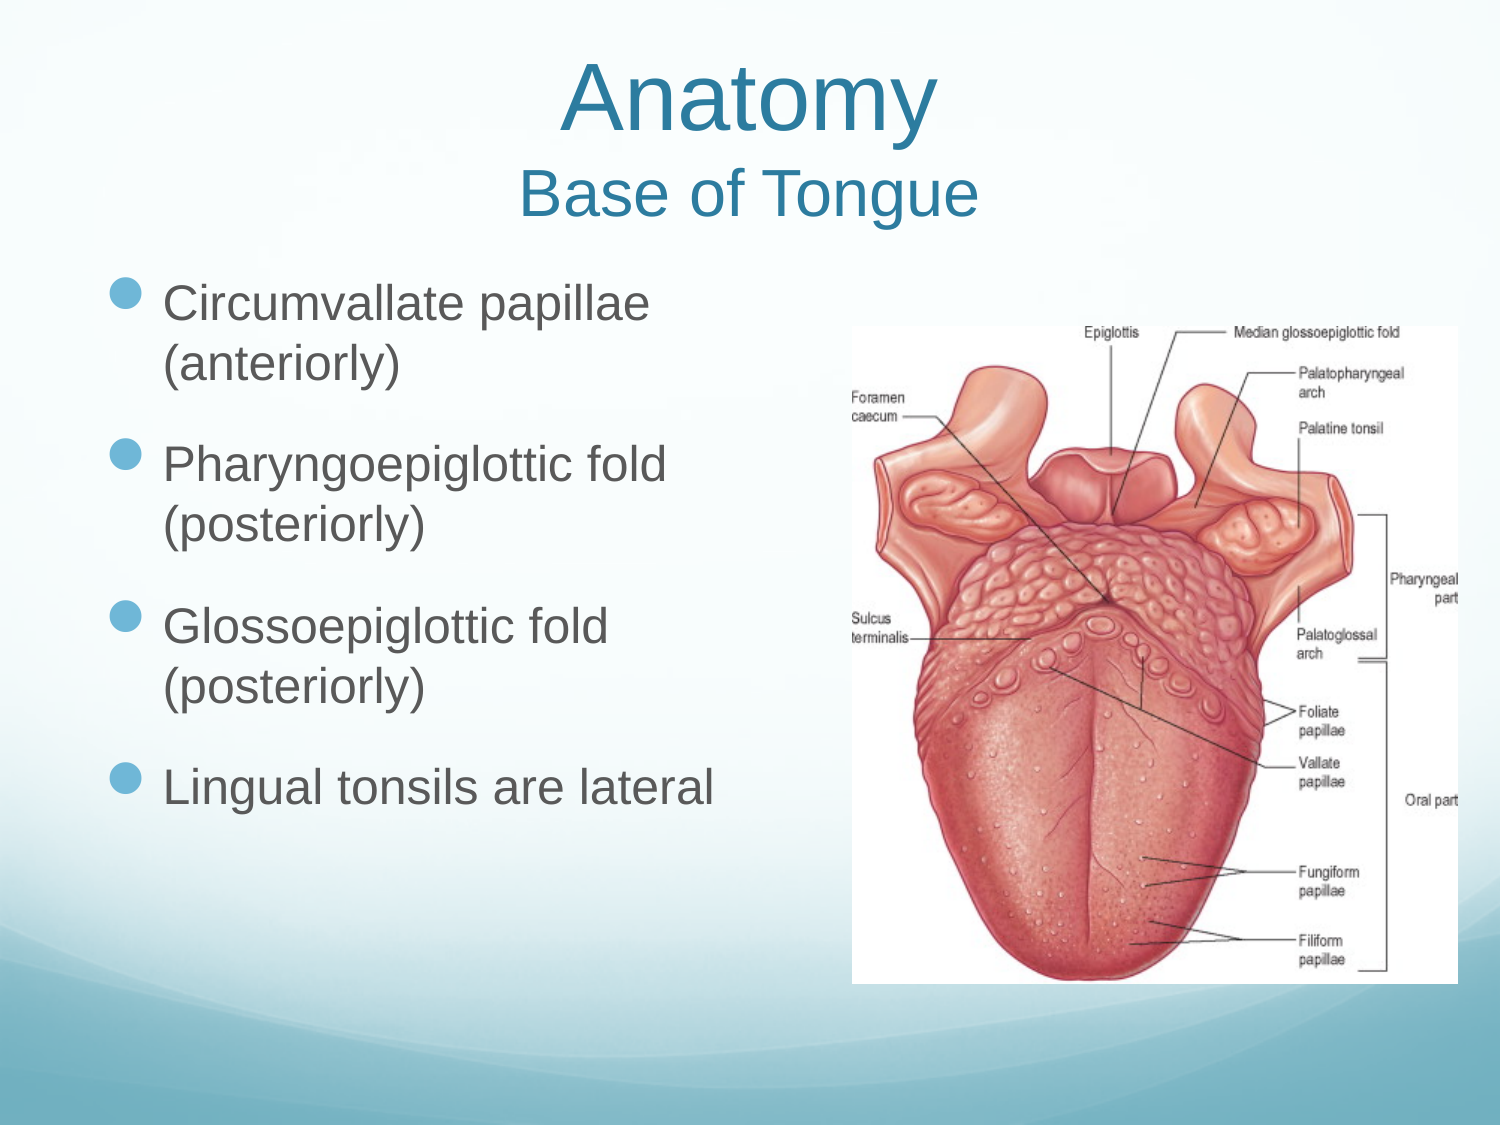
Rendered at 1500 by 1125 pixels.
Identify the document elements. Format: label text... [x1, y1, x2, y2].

picture [852, 326, 1459, 985]
title Anatomy Base of Tongue [90, 17, 1410, 237]
list Circumvallate papillae (anteriorly) Pharyngoepiglottic fold (posteriorly) Glossoepiglottic fold (posteriorly) Lingual tonsils are lateral [90, 262, 837, 1056]
